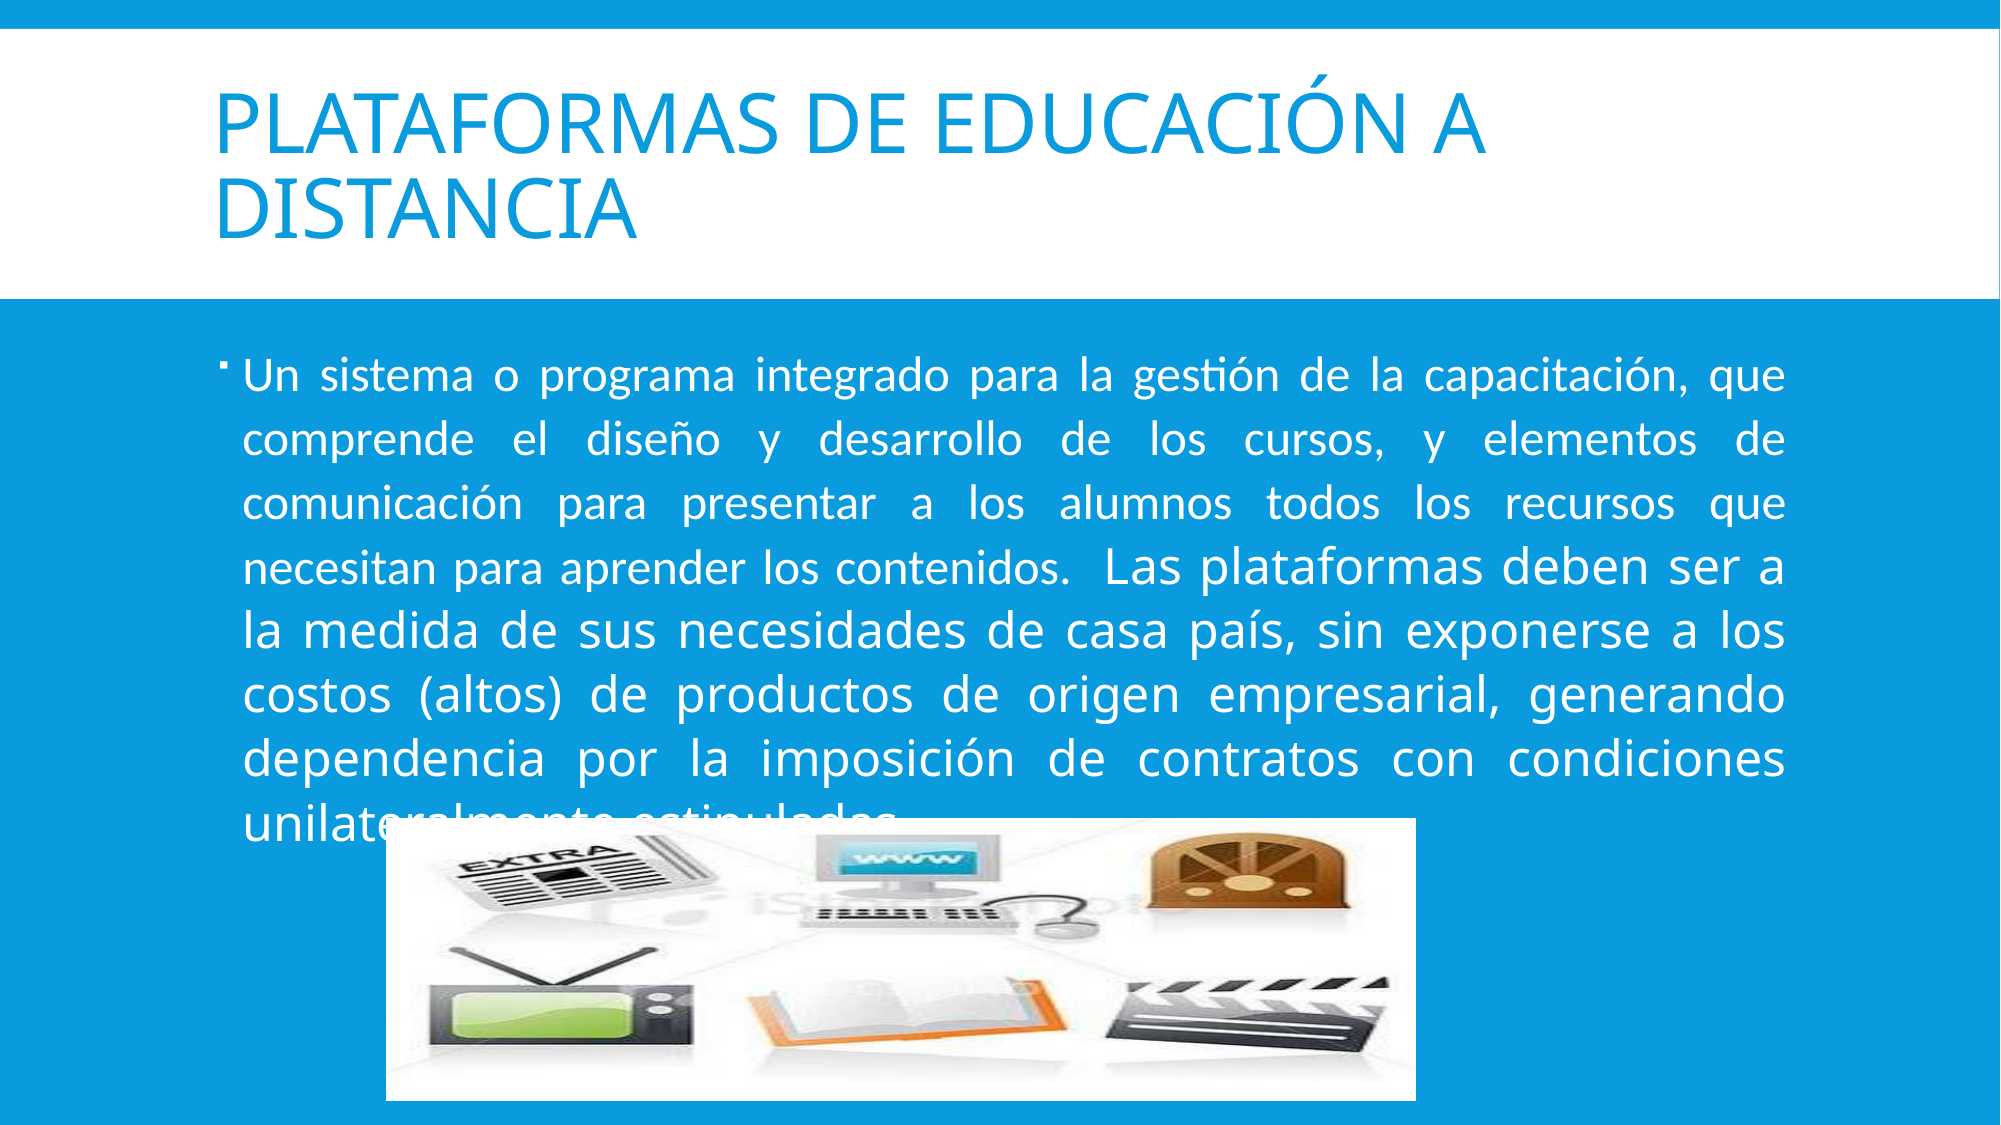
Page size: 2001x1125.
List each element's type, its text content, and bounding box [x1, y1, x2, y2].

list Un sistema o programa integrado para la gestión de la capacitación, que comprende el diseño y desarrollo de los cursos, y elementos de comunicación para presentar a los alumnos todos los recursos que necesitan para aprender los contenidos. Las plataformas deben ser a la medida de sus necesidades de casa país, sin exponerse a los costos (altos) de productos de origen empresarial, generando dependencia por la imposición de contratos con condiciones unilateralmente estipuladas [197, 329, 1803, 1020]
title Plataformas de educación a distancia [197, 46, 1803, 295]
picture [386, 818, 1415, 1100]
